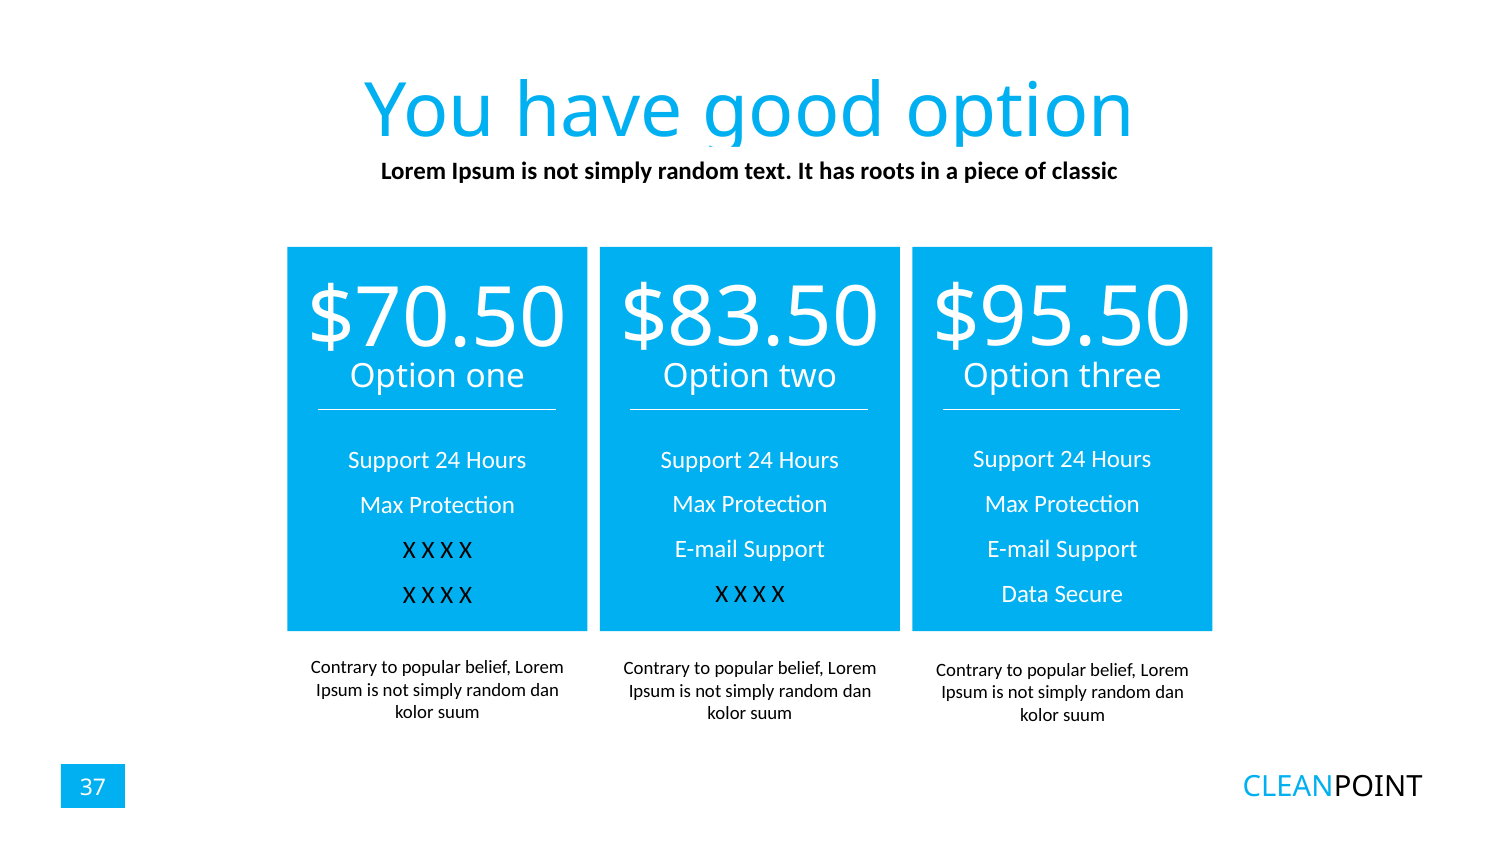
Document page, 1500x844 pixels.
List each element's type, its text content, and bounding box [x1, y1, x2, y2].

text_box Contrary to popular belief, Lorem Ipsum is not simply random dan kolor suum [287, 647, 588, 730]
text_box [598, 624, 902, 633]
text_box Contrary to popular belief, Lorem Ipsum is not simply random dan kolor suum [912, 650, 1213, 733]
text_box [910, 624, 1214, 633]
text_box [285, 245, 589, 256]
text_box [285, 624, 589, 633]
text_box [912, 254, 1213, 618]
text_box [910, 245, 1214, 255]
text_box [598, 245, 902, 256]
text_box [287, 254, 588, 619]
title You have good option [300, 96, 1200, 146]
text_box Contrary to popular belief, Lorem Ipsum is not simply random dan kolor suum [599, 648, 900, 731]
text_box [599, 254, 901, 618]
text_box Lorem Ipsum is not simply random text. It has roots in a piece of classic [149, 146, 1350, 192]
text_box 37 [59, 762, 127, 810]
text_box CLEANPOINT [149, 746, 1438, 810]
